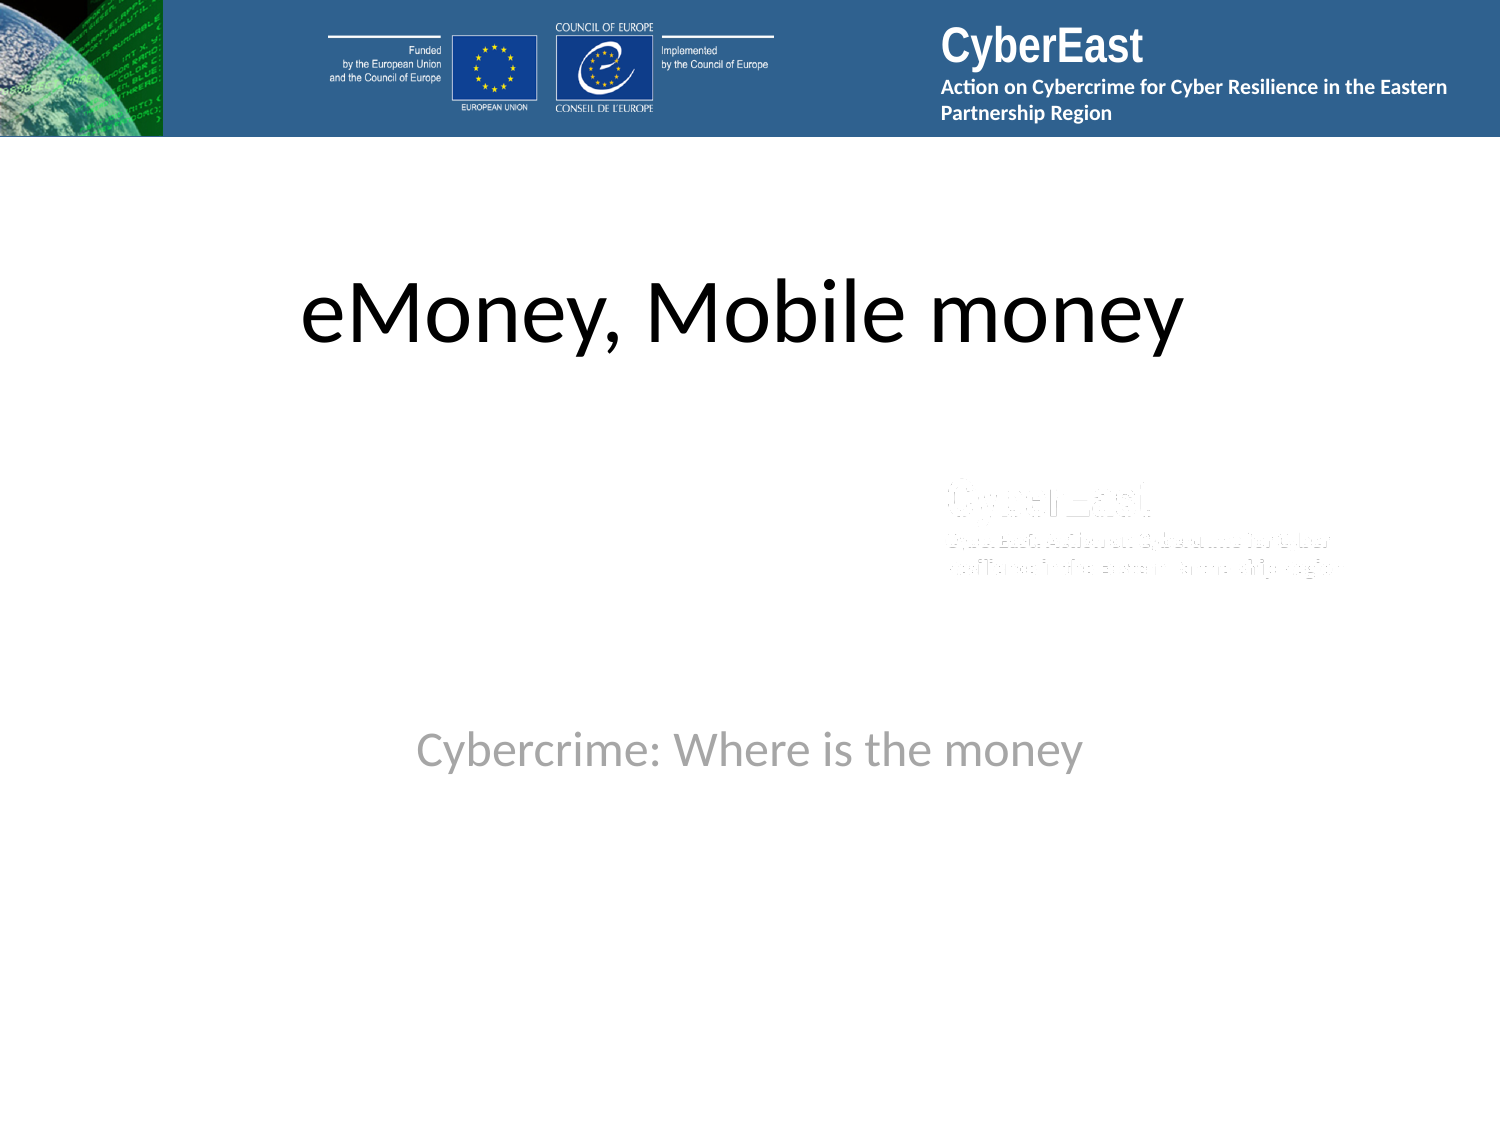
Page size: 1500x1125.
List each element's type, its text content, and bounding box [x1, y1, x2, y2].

title [280, 369, 1237, 663]
picture [0, 0, 1500, 1125]
subtitle Cybercrime: Where is the money [356, 715, 1144, 932]
text_box eMoney, Mobile money [126, 243, 1360, 369]
